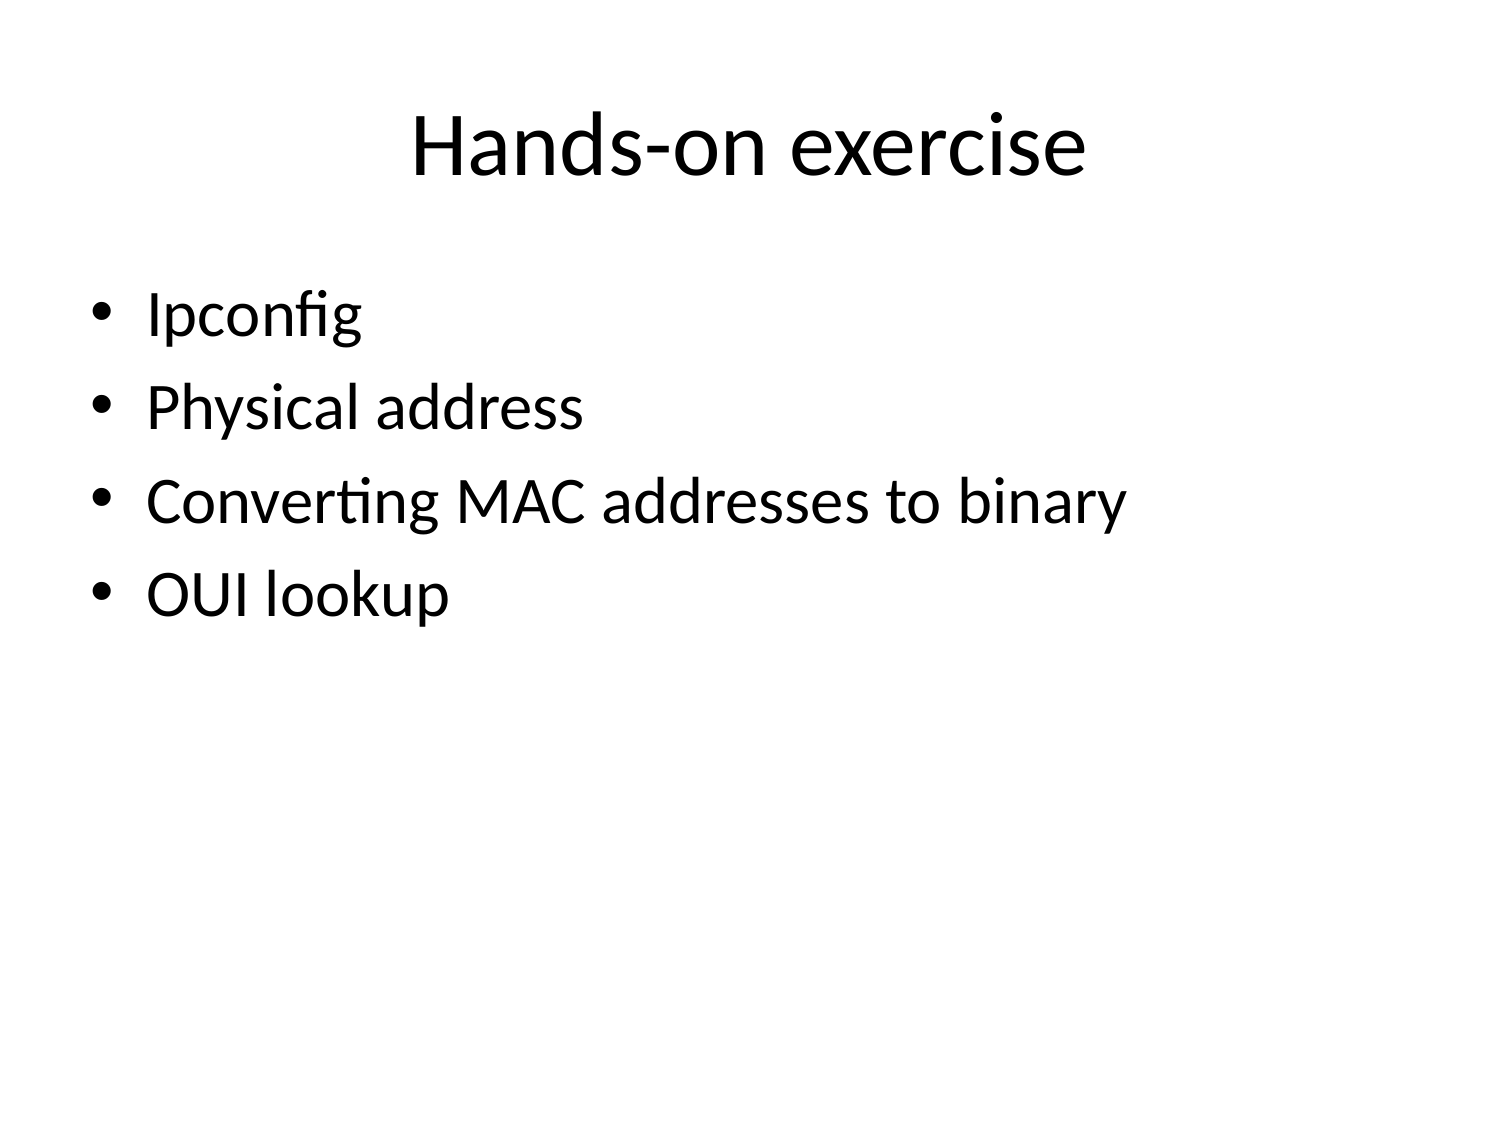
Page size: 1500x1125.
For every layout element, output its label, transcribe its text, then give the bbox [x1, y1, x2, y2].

title Hands-on exercise [74, 44, 1426, 233]
list Ipconfig Physical address Converting MAC addresses to binary OUI lookup [74, 262, 1426, 1006]
